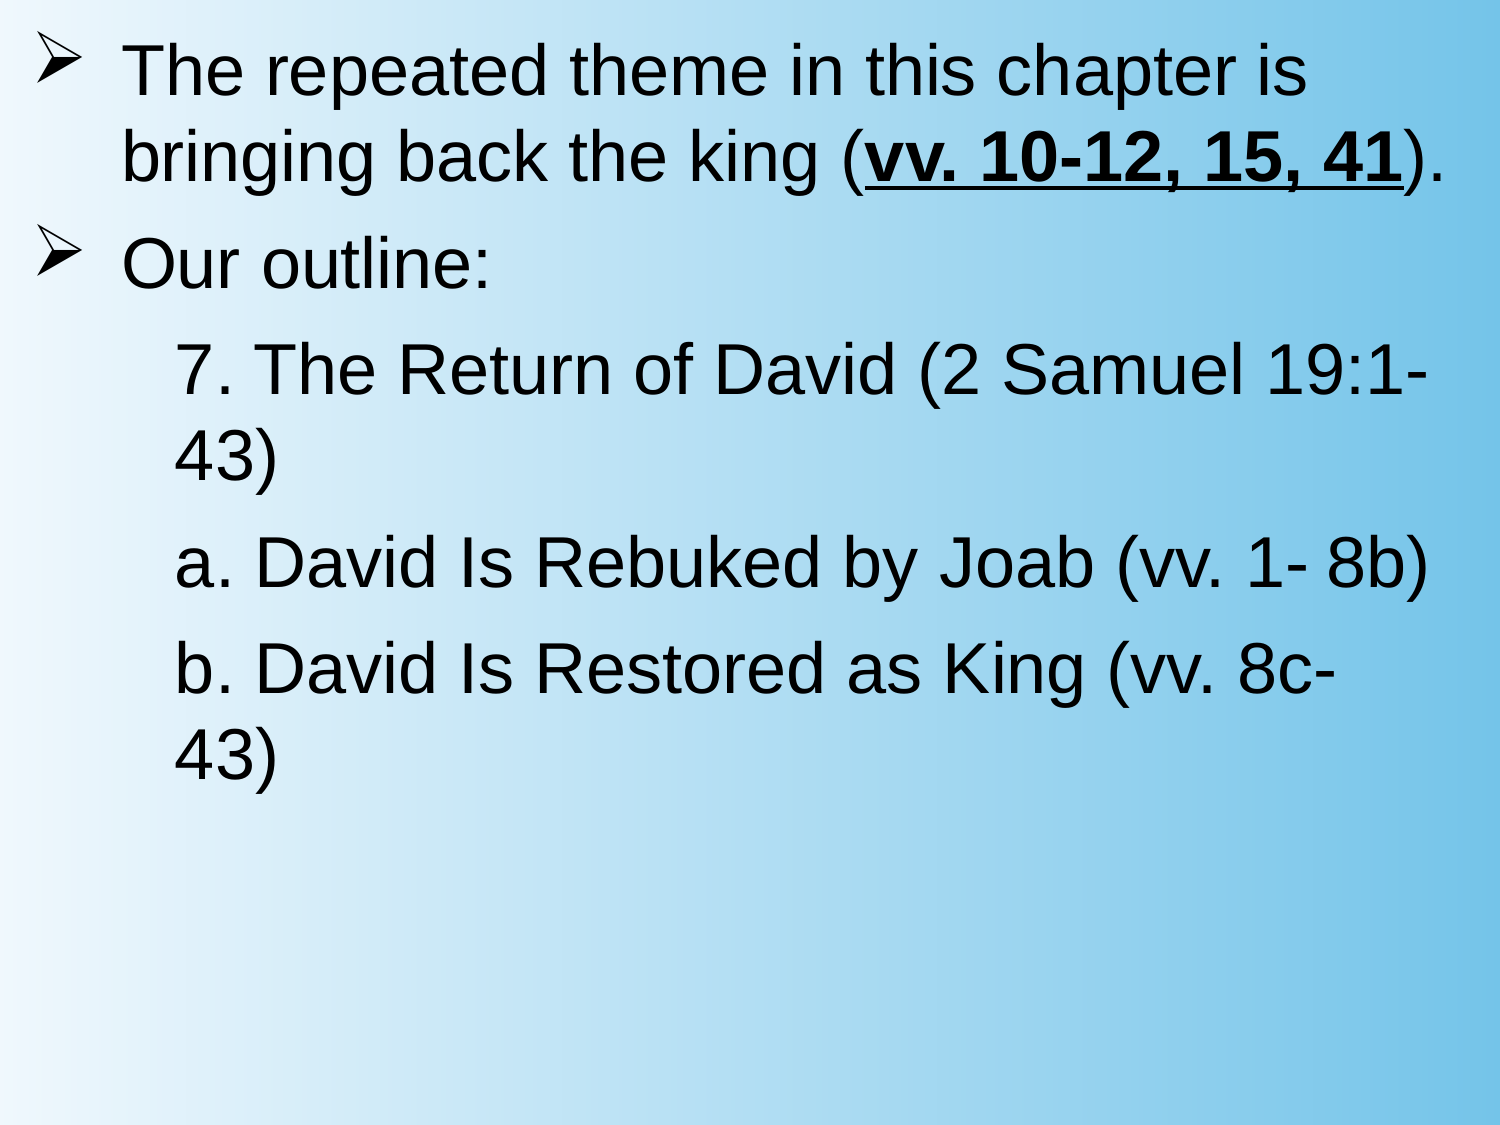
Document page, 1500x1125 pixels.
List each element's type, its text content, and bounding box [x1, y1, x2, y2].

subtitle The repeated theme in this chapter is bringing back the king (vv. 10-12, 15, 41). Our outline: 7. The Return of David (2 Samuel 19:1- 43) a. David Is Rebuked by Joab (vv. 1- 8b) b. David Is Restored as King (vv. 8c- 43) [16, 16, 1482, 1104]
